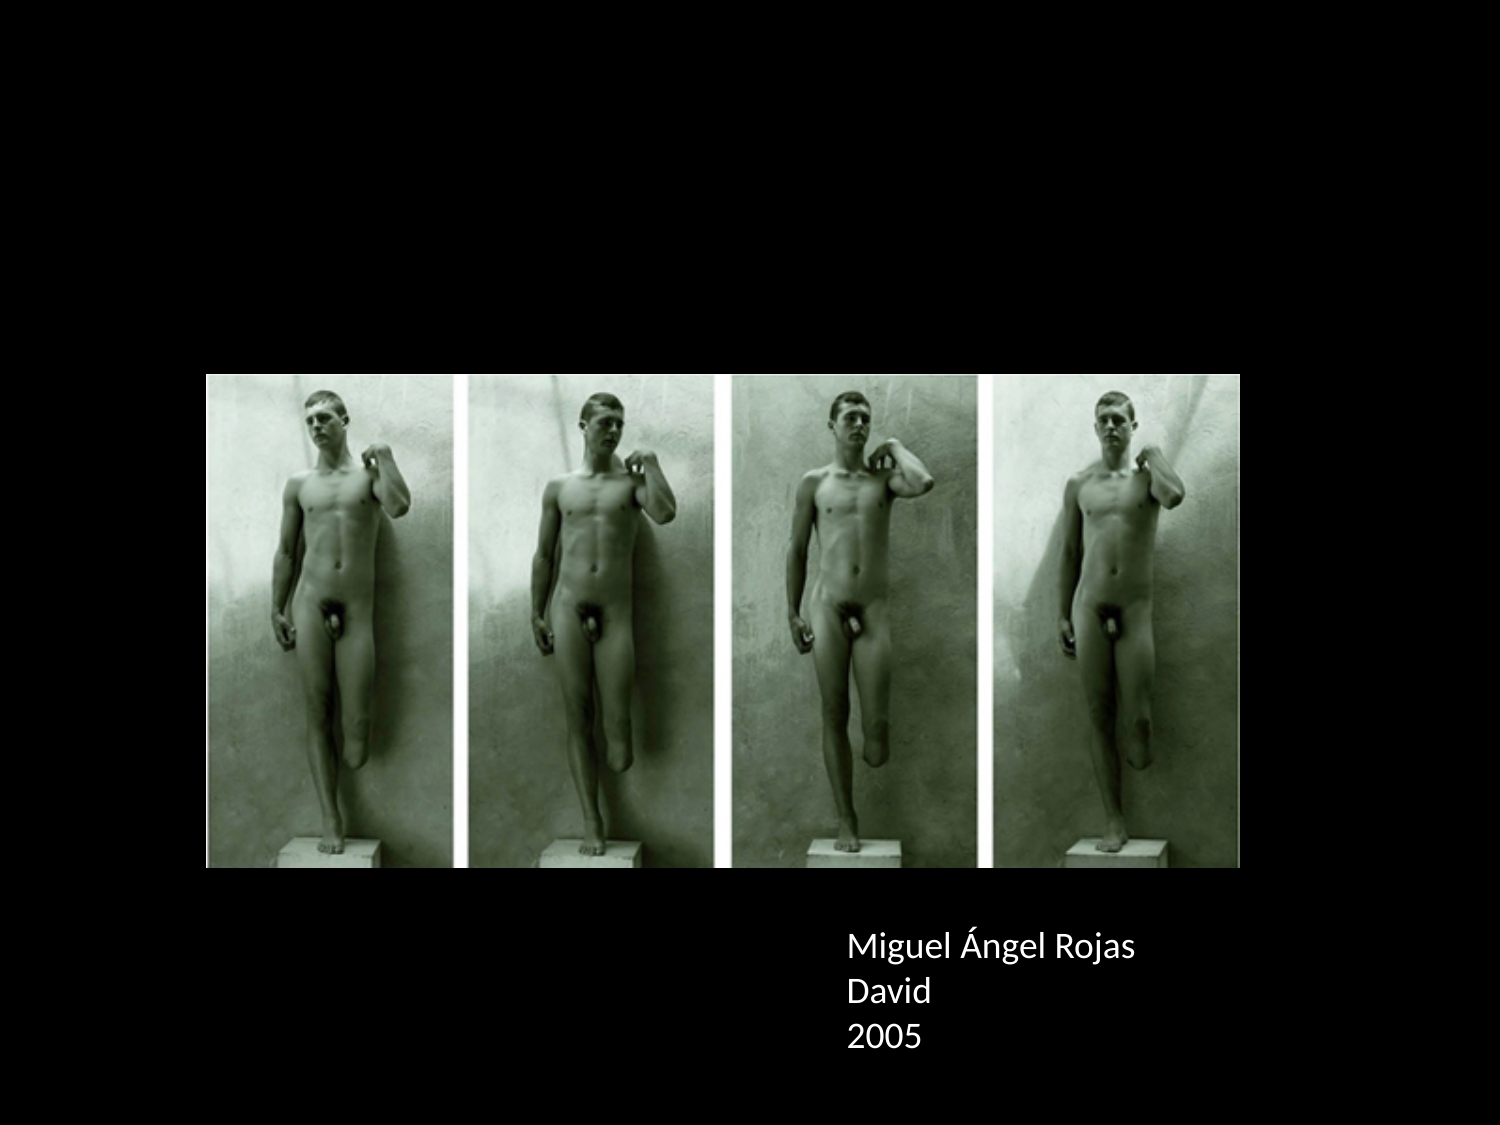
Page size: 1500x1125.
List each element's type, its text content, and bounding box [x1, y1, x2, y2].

picture [205, 374, 1240, 868]
text_box Miguel Ángel Rojas David 2005 [831, 913, 1266, 1064]
